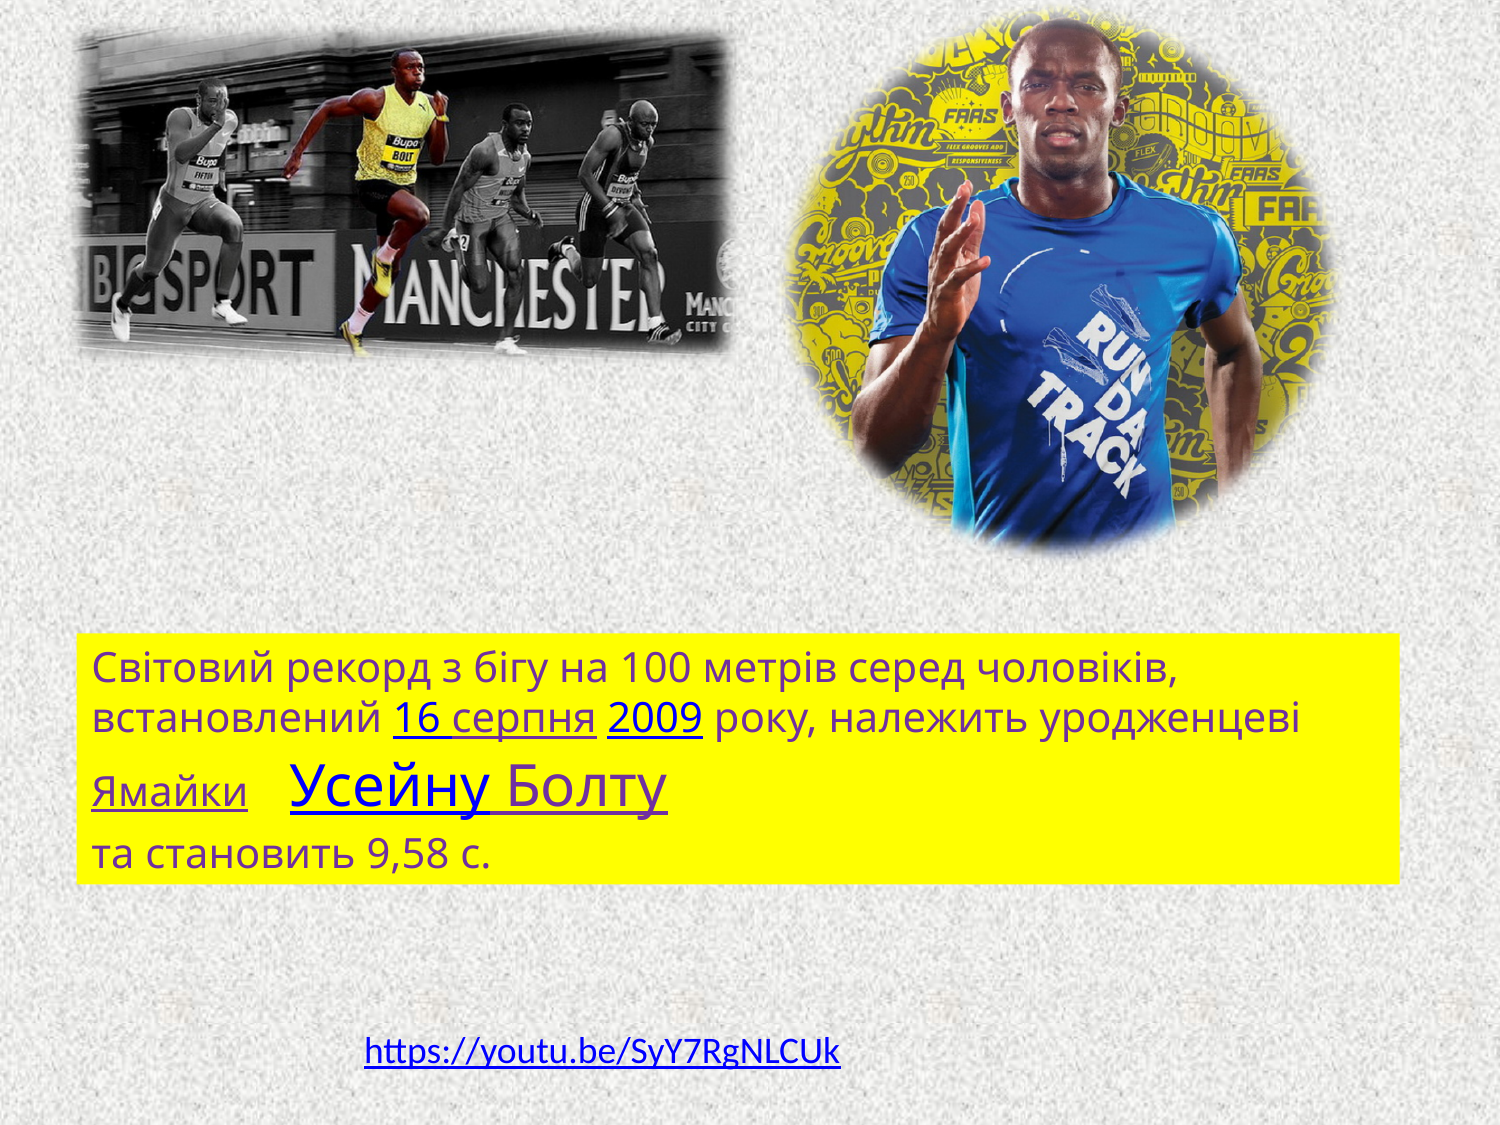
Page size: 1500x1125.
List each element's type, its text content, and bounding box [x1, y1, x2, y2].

text_box https://youtu.be/SyY7RgNLCUk [349, 1018, 1500, 1124]
text_box Світовий рекорд з бігу на 100 метрів серед чоловіків, встановлений 16 серпня 2009 року, належить уродженцеві Ямайки Усейну Болту та становить 9,58 с. [76, 633, 1400, 885]
picture [0, 0, 1500, 1125]
